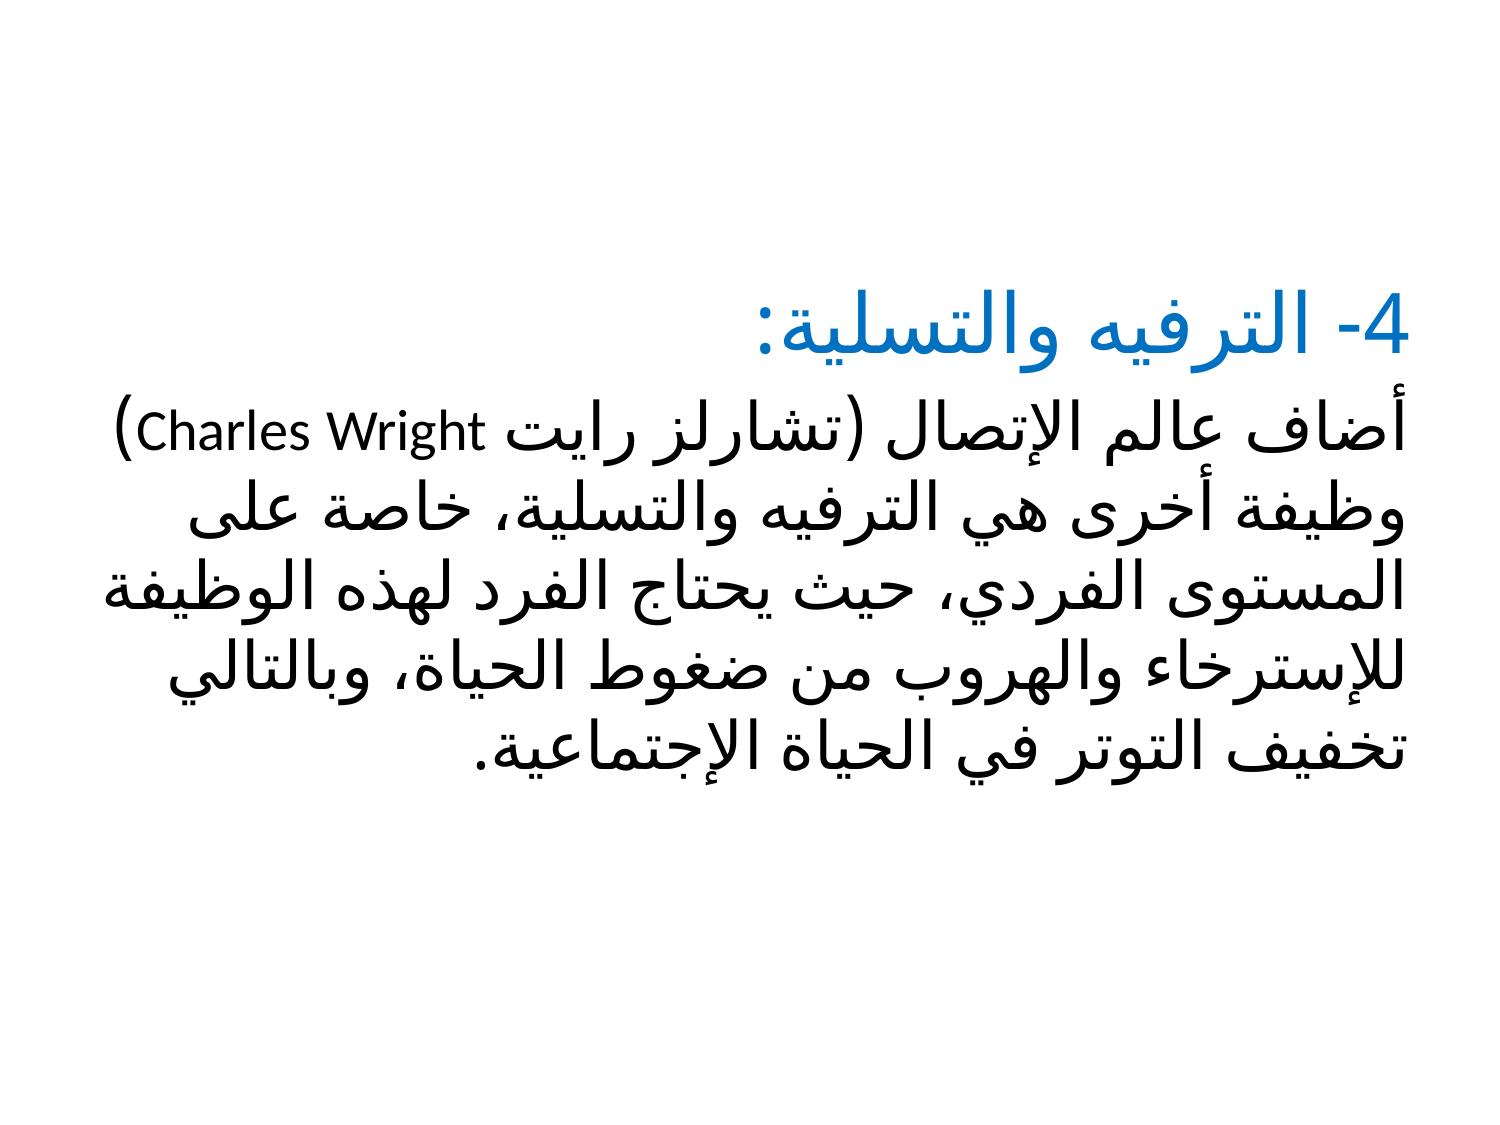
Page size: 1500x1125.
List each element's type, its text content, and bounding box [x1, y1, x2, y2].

list 4- الترفيه والتسلية: أضاف عالم الإتصال (تشارلز رايت Charles Wright) وظيفة أخرى هي الترفيه والتسلية، خاصة على المستوى الفردي، حيث يحتاج الفرد لهذه الوظيفة للإسترخاء والهروب من ضغوط الحياة، وبالتالي تخفيف التوتر في الحياة الإجتماعية. [75, 262, 1425, 1005]
